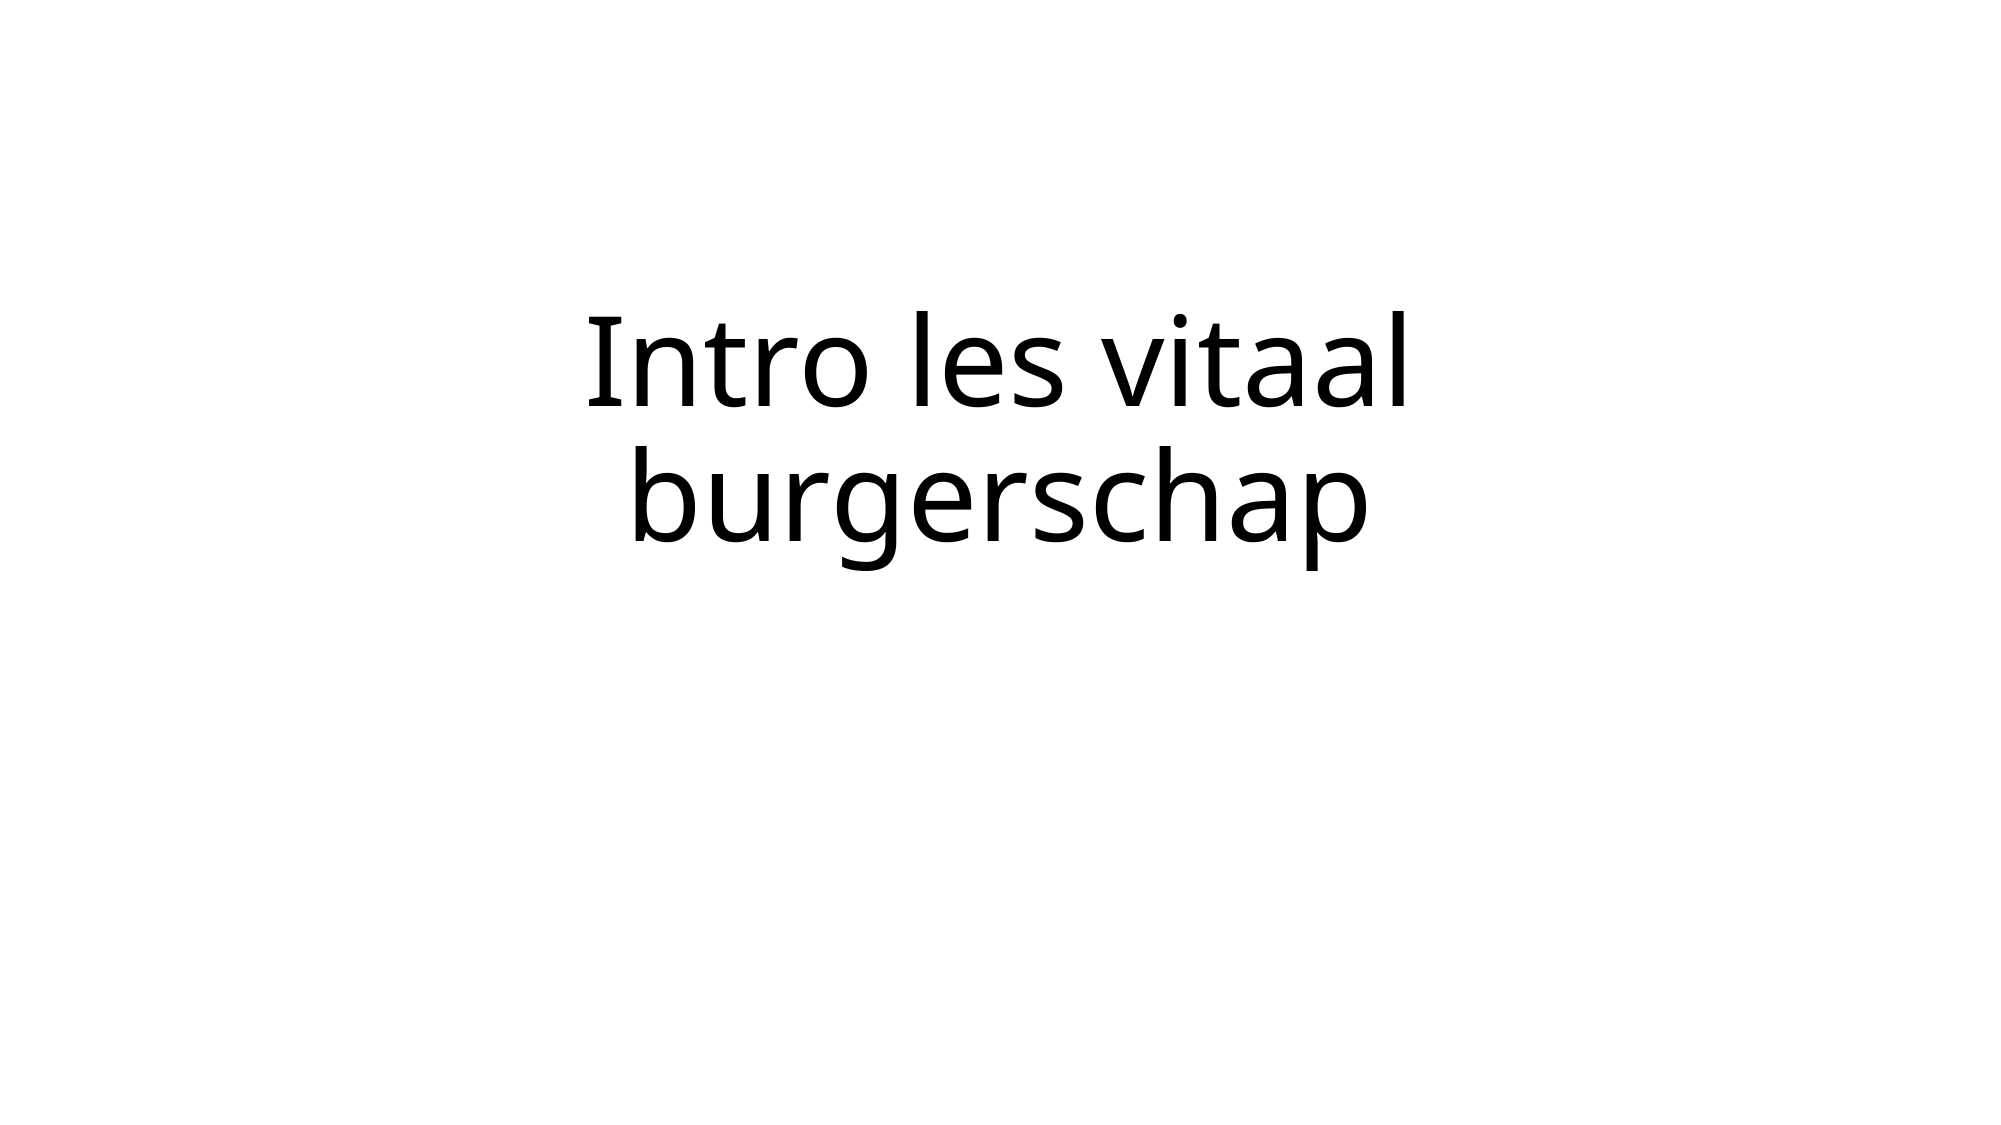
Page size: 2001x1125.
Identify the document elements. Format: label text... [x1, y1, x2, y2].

title Intro les vitaal burgerschap [249, 184, 1750, 576]
